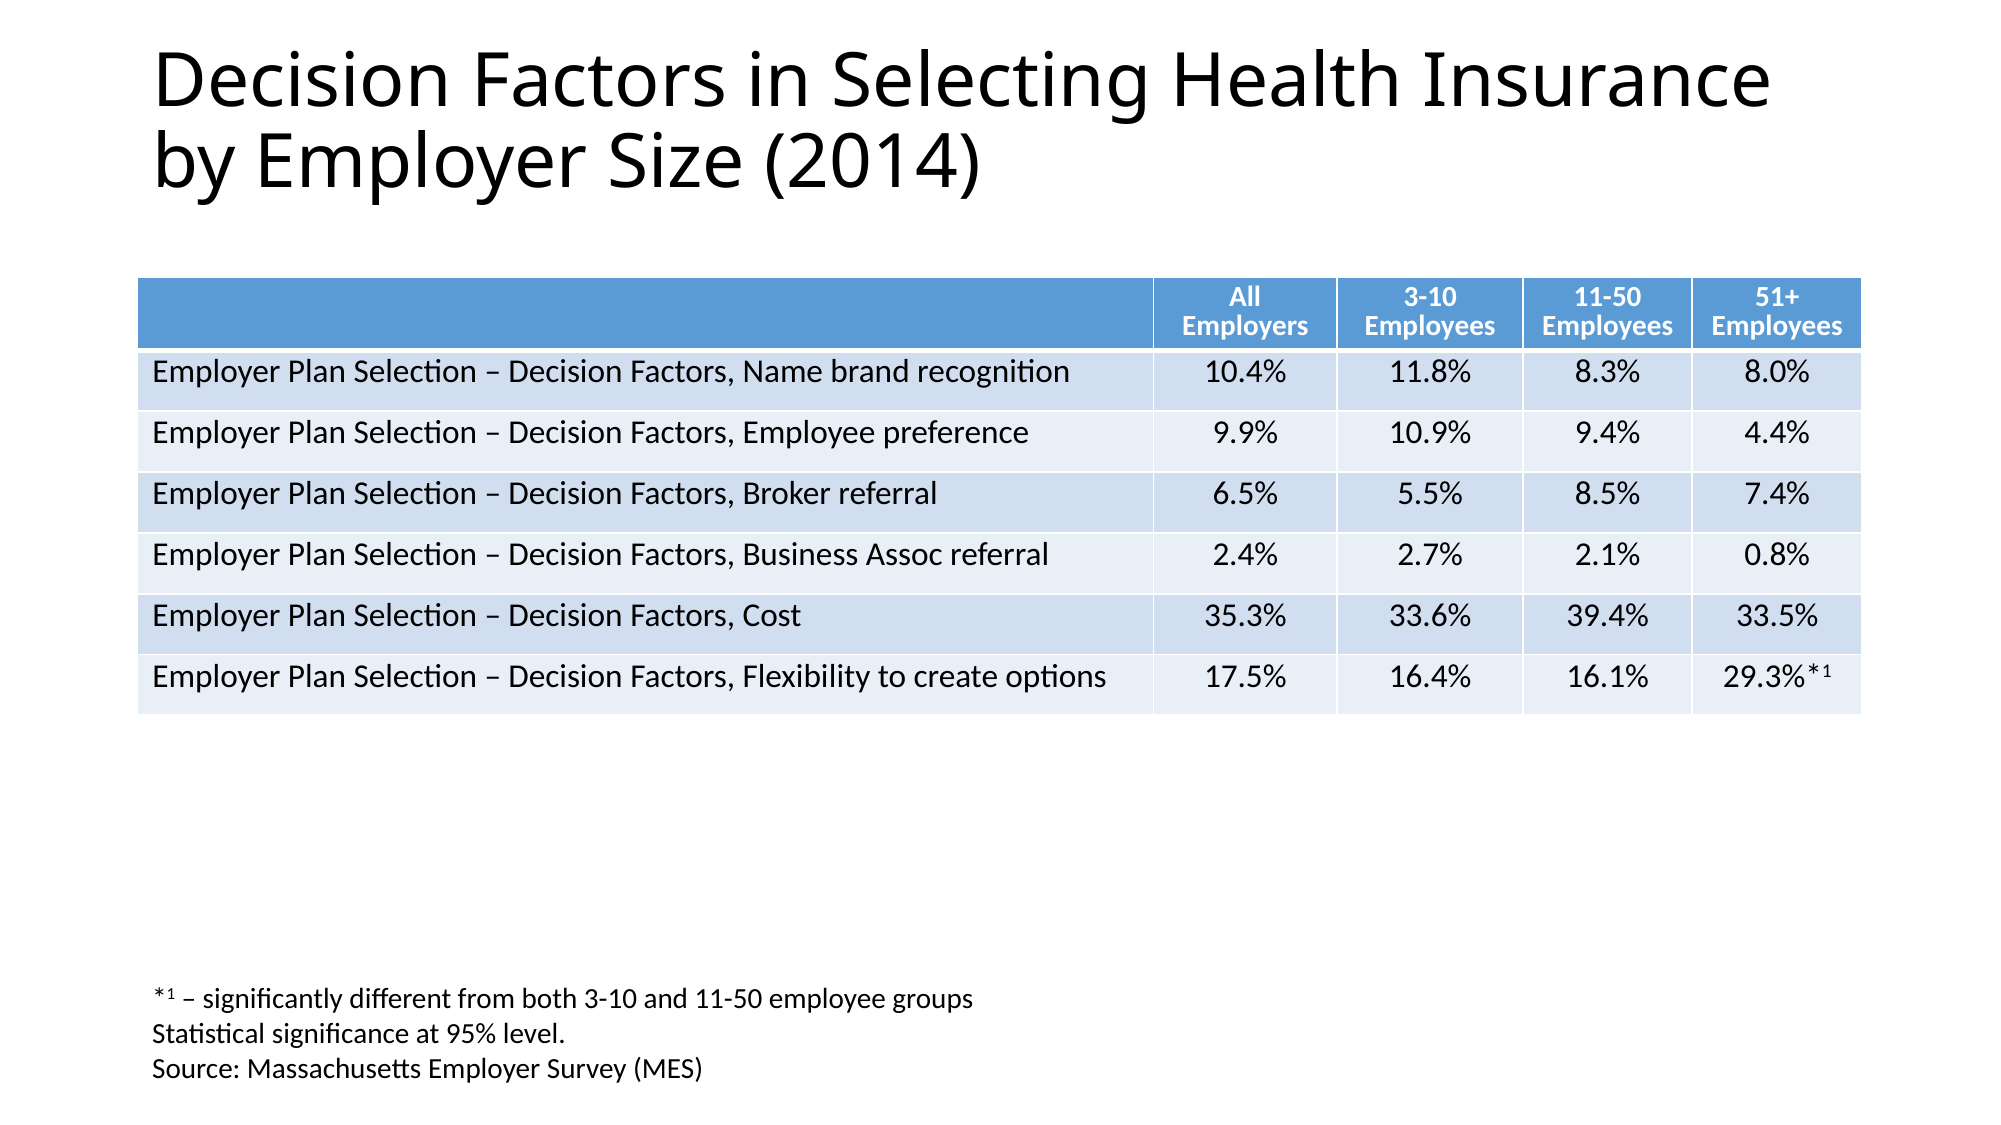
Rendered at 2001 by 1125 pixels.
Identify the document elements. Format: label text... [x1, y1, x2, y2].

table_cell 11.8% [1338, 353, 1522, 410]
table_cell 8.0% [1693, 353, 1861, 410]
table_cell 2.4% [1154, 534, 1336, 593]
table_cell 8.5% [1524, 473, 1691, 532]
table_cell 4.4% [1693, 412, 1861, 471]
table_cell 33.5% [1693, 595, 1861, 654]
table_cell 39.4% [1524, 595, 1691, 654]
table_cell 35.3% [1154, 595, 1336, 654]
table_cell 16.1% [1524, 655, 1691, 714]
table_cell Employer Plan Selection – Decision Factors, Broker referral [138, 473, 1153, 532]
table_header 11-50 Employees [1524, 278, 1691, 348]
text_box *1 – significantly different from both 3-10 and 11-50 employee groups Statistical significance at 95% level. Source: Massachusetts Employer Survey (MES) [137, 971, 1863, 1092]
table_cell 16.4% [1338, 655, 1522, 714]
table_cell Employer Plan Selection – Decision Factors, Flexibility to create options [138, 655, 1153, 714]
table_cell 29.3%*1 [1693, 655, 1861, 714]
table_cell 17.5% [1154, 655, 1336, 714]
table_cell Employer Plan Selection – Decision Factors, Employee preference [138, 412, 1153, 471]
table_cell 33.6% [1338, 595, 1522, 654]
table_header [138, 278, 1153, 348]
table_cell 6.5% [1154, 473, 1336, 532]
table_cell 8.3% [1524, 353, 1691, 410]
table_header All Employers [1154, 278, 1336, 348]
table_cell 9.9% [1154, 412, 1336, 471]
table_cell 2.7% [1338, 534, 1522, 593]
title Decision Factors in Selecting Health Insurance by Employer Size (2014) [137, 34, 1793, 211]
table_cell Employer Plan Selection – Decision Factors, Business Assoc referral [138, 534, 1153, 593]
table_cell 7.4% [1693, 473, 1861, 532]
table_cell 0.8% [1693, 534, 1861, 593]
table_cell 5.5% [1338, 473, 1522, 532]
table_header 3-10 Employees [1338, 278, 1522, 348]
table_cell 10.4% [1154, 353, 1336, 410]
table_cell Employer Plan Selection – Decision Factors, Cost [138, 595, 1153, 654]
table_cell 9.4% [1524, 412, 1691, 471]
table_cell 10.9% [1338, 412, 1522, 471]
table_cell Employer Plan Selection – Decision Factors, Name brand recognition [138, 353, 1153, 410]
table_header 51+ Employees [1693, 278, 1861, 348]
table_cell 2.1% [1524, 534, 1691, 593]
